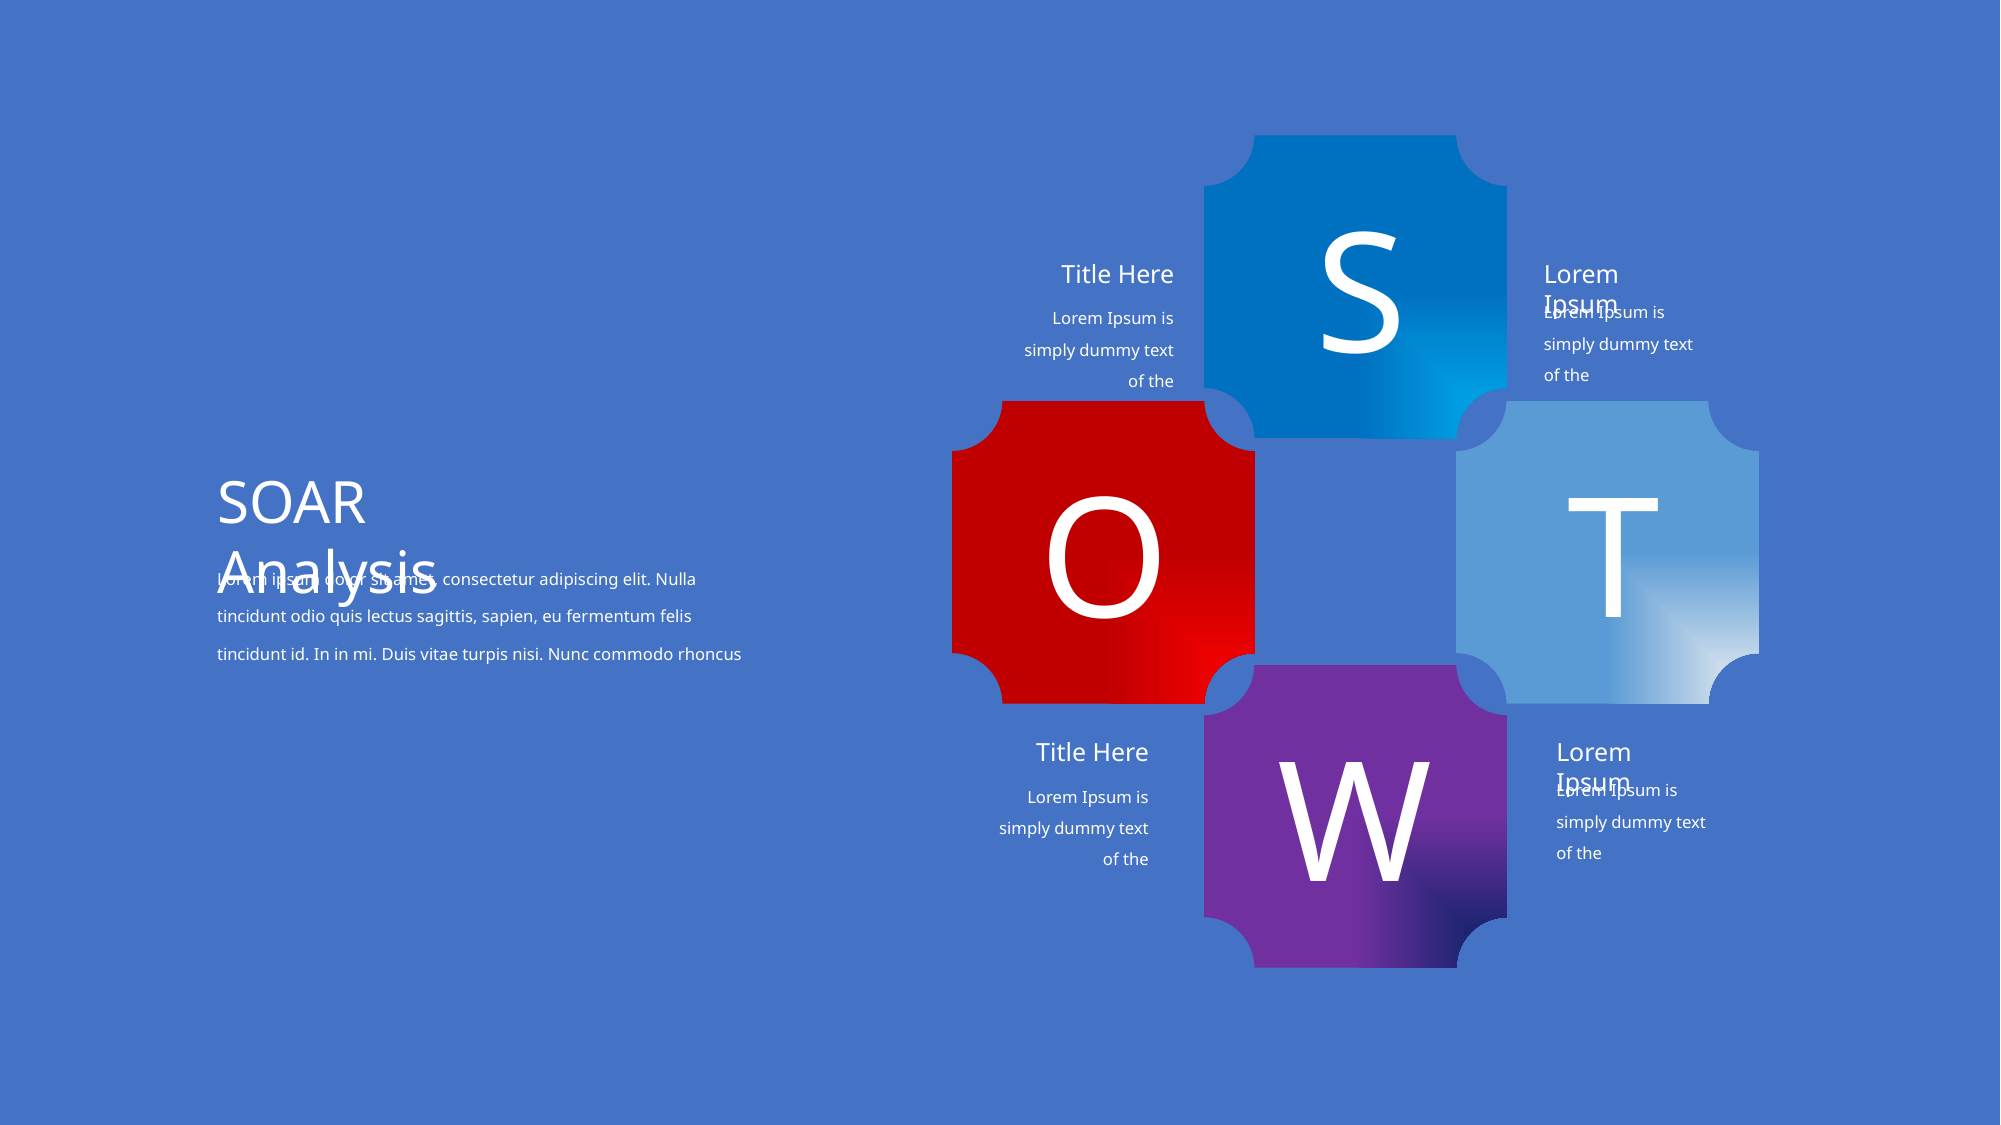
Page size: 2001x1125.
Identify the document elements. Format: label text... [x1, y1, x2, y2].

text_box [1528, 250, 1729, 358]
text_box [989, 250, 1189, 364]
text_box [1202, 134, 1508, 440]
text_box T [1552, 443, 1662, 659]
text_box [1454, 399, 1760, 705]
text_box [1541, 728, 1741, 836]
text_box W [1262, 707, 1448, 923]
text_box O [1024, 443, 1182, 659]
text_box [1202, 663, 1508, 969]
text_box SOAR Analysis [202, 457, 599, 543]
text_box [0, 0, 2000, 1125]
text_box Lorem ipsum dolor sit amet, consectetur adipiscing elit. Nulla tincidunt odio quis lectus sagittis, sapien, eu fermentum felis tincidunt id. In in mi. Duis vitae turpis nisi. Nunc commodo rhoncus [202, 543, 780, 672]
text_box [950, 399, 1256, 705]
text_box S [1300, 178, 1411, 394]
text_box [964, 728, 1164, 842]
